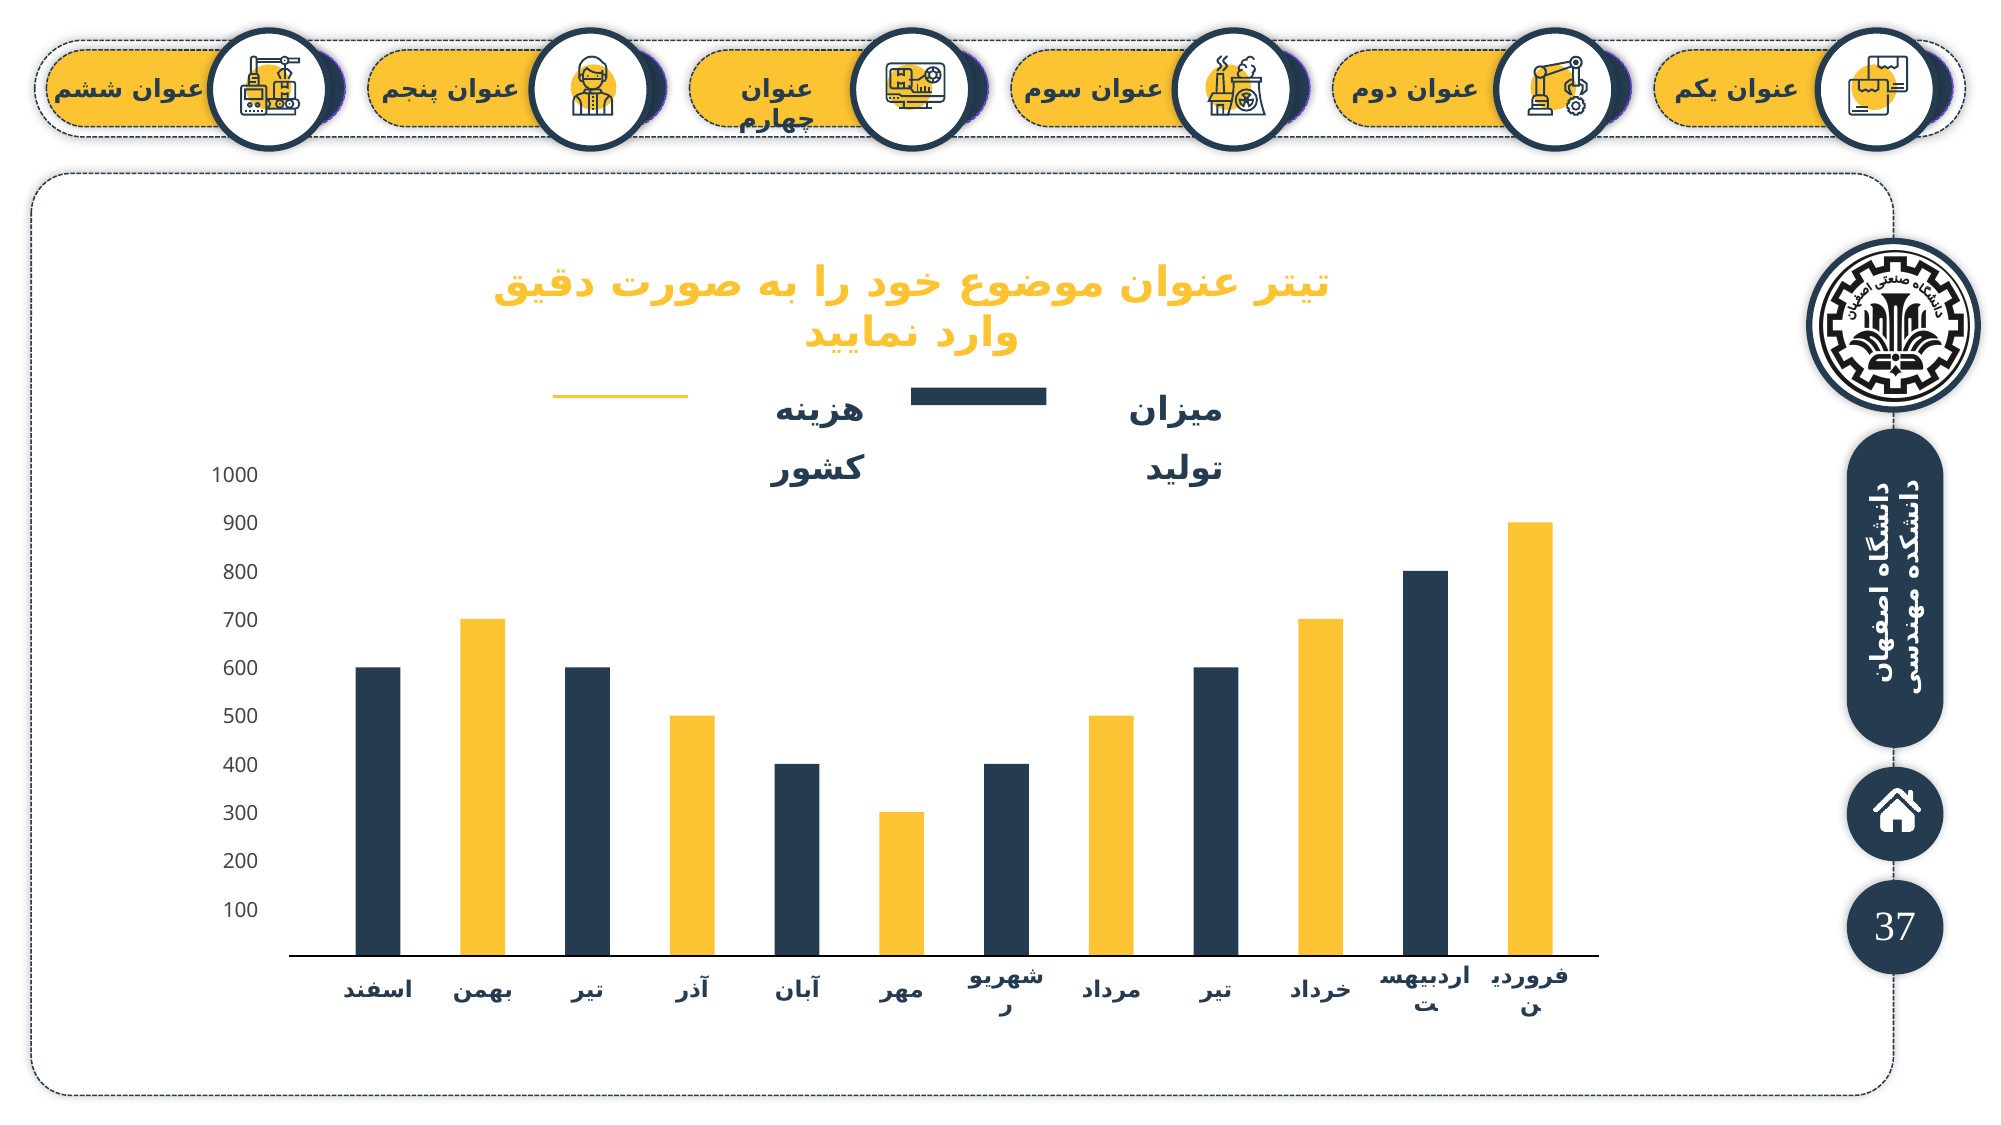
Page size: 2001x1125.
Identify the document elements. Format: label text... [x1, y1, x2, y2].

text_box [572, 55, 614, 116]
text_box دانشگاه اصفهان دانشکده مهندسی [1855, 426, 1931, 748]
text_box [1207, 55, 1267, 116]
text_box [165, 359, 1599, 1010]
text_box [885, 62, 946, 109]
text_box عنوان سوم [1002, 65, 1186, 110]
picture [1873, 786, 1921, 833]
text_box عنوان چهارم [690, 65, 864, 140]
text_box [614, 75, 618, 100]
text_box عنوان یکم [1645, 65, 1829, 110]
text_box تیتر عنوان موضوع خود را به صورت دقیق وارد نمایید [443, 247, 1382, 359]
picture [1819, 250, 1970, 402]
text_box عنوان ششم [37, 65, 221, 110]
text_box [1527, 55, 1588, 116]
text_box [240, 55, 301, 116]
slide_number 37 [1846, 891, 1944, 952]
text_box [1848, 55, 1909, 116]
text_box عنوان پنجم [358, 65, 543, 110]
text_box عنوان دوم [1323, 65, 1507, 110]
